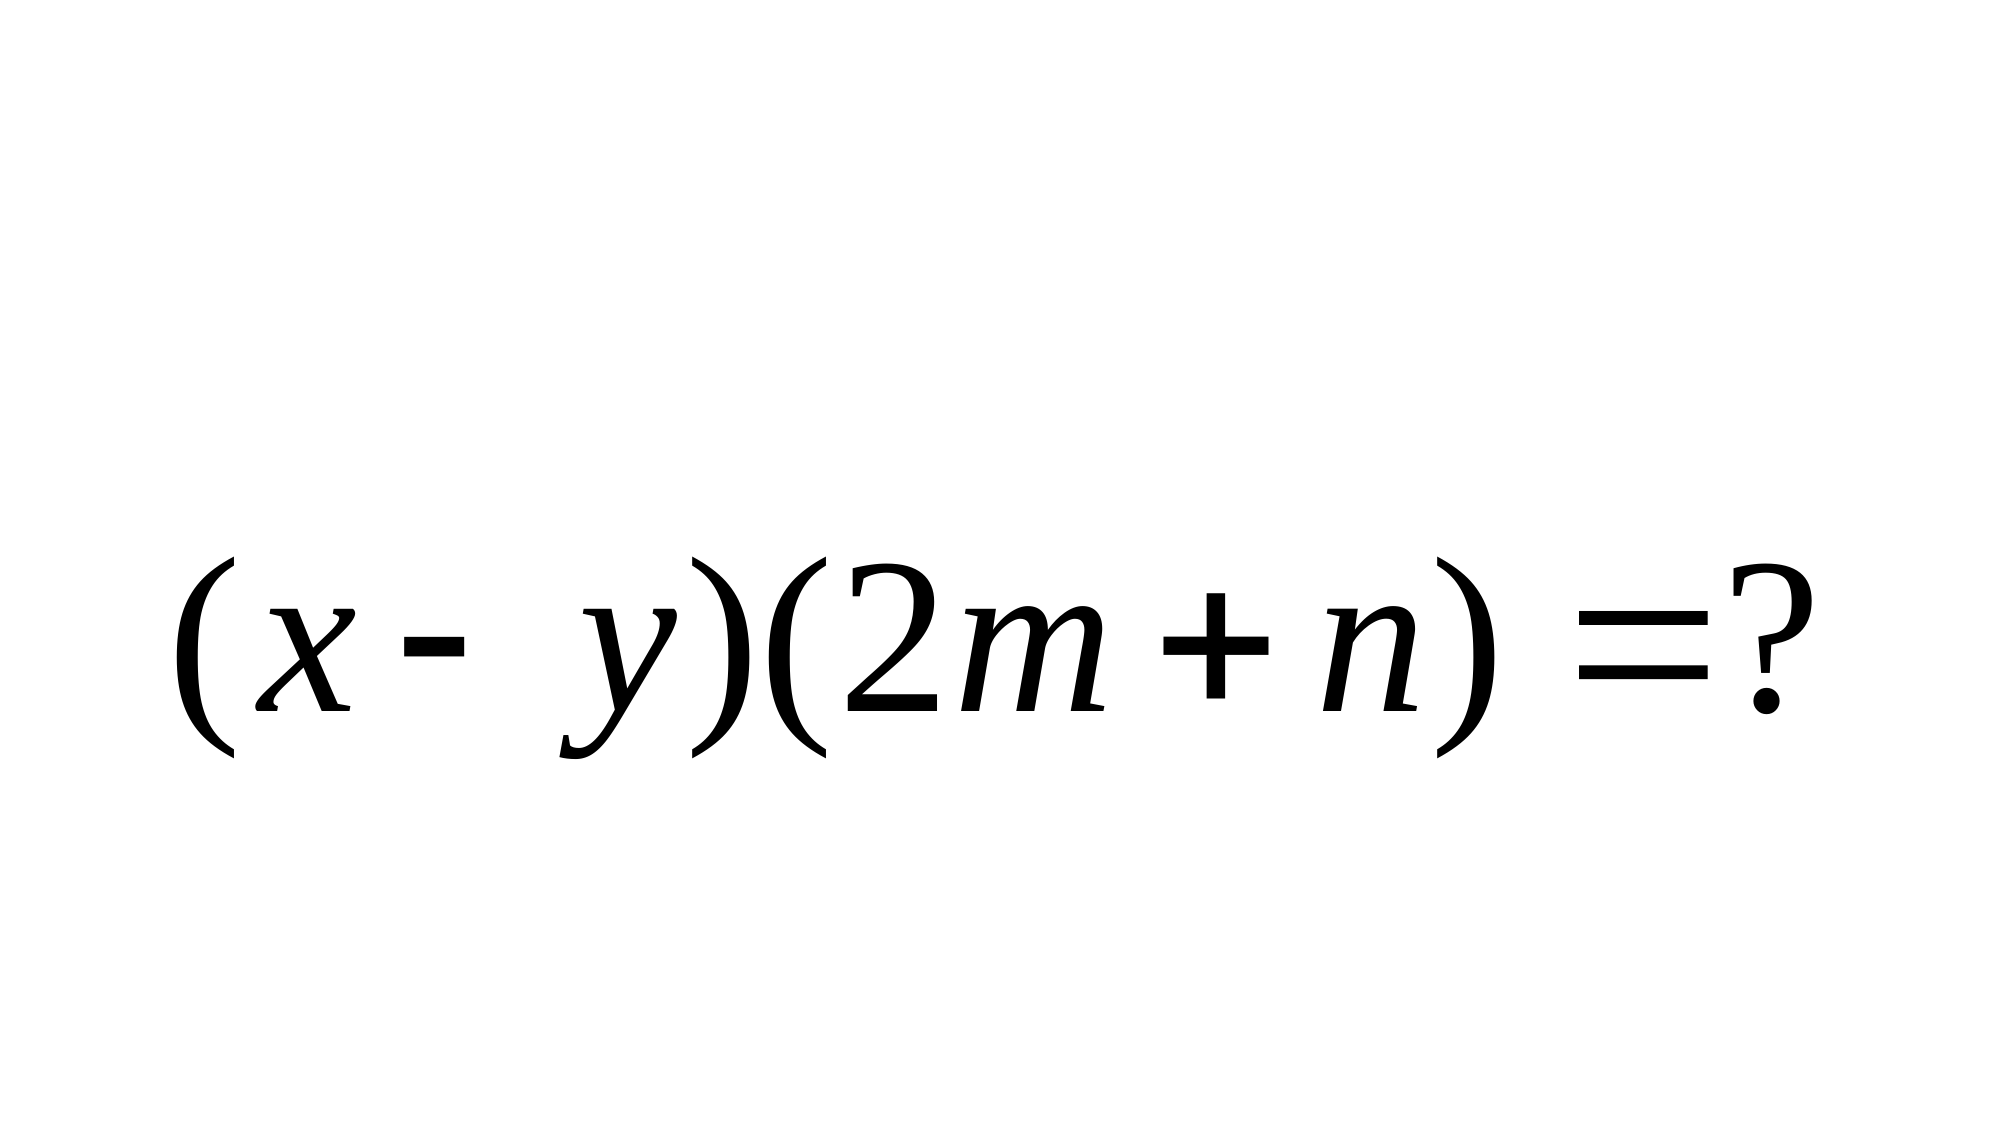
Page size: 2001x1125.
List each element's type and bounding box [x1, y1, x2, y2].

list [137, 507, 1863, 805]
